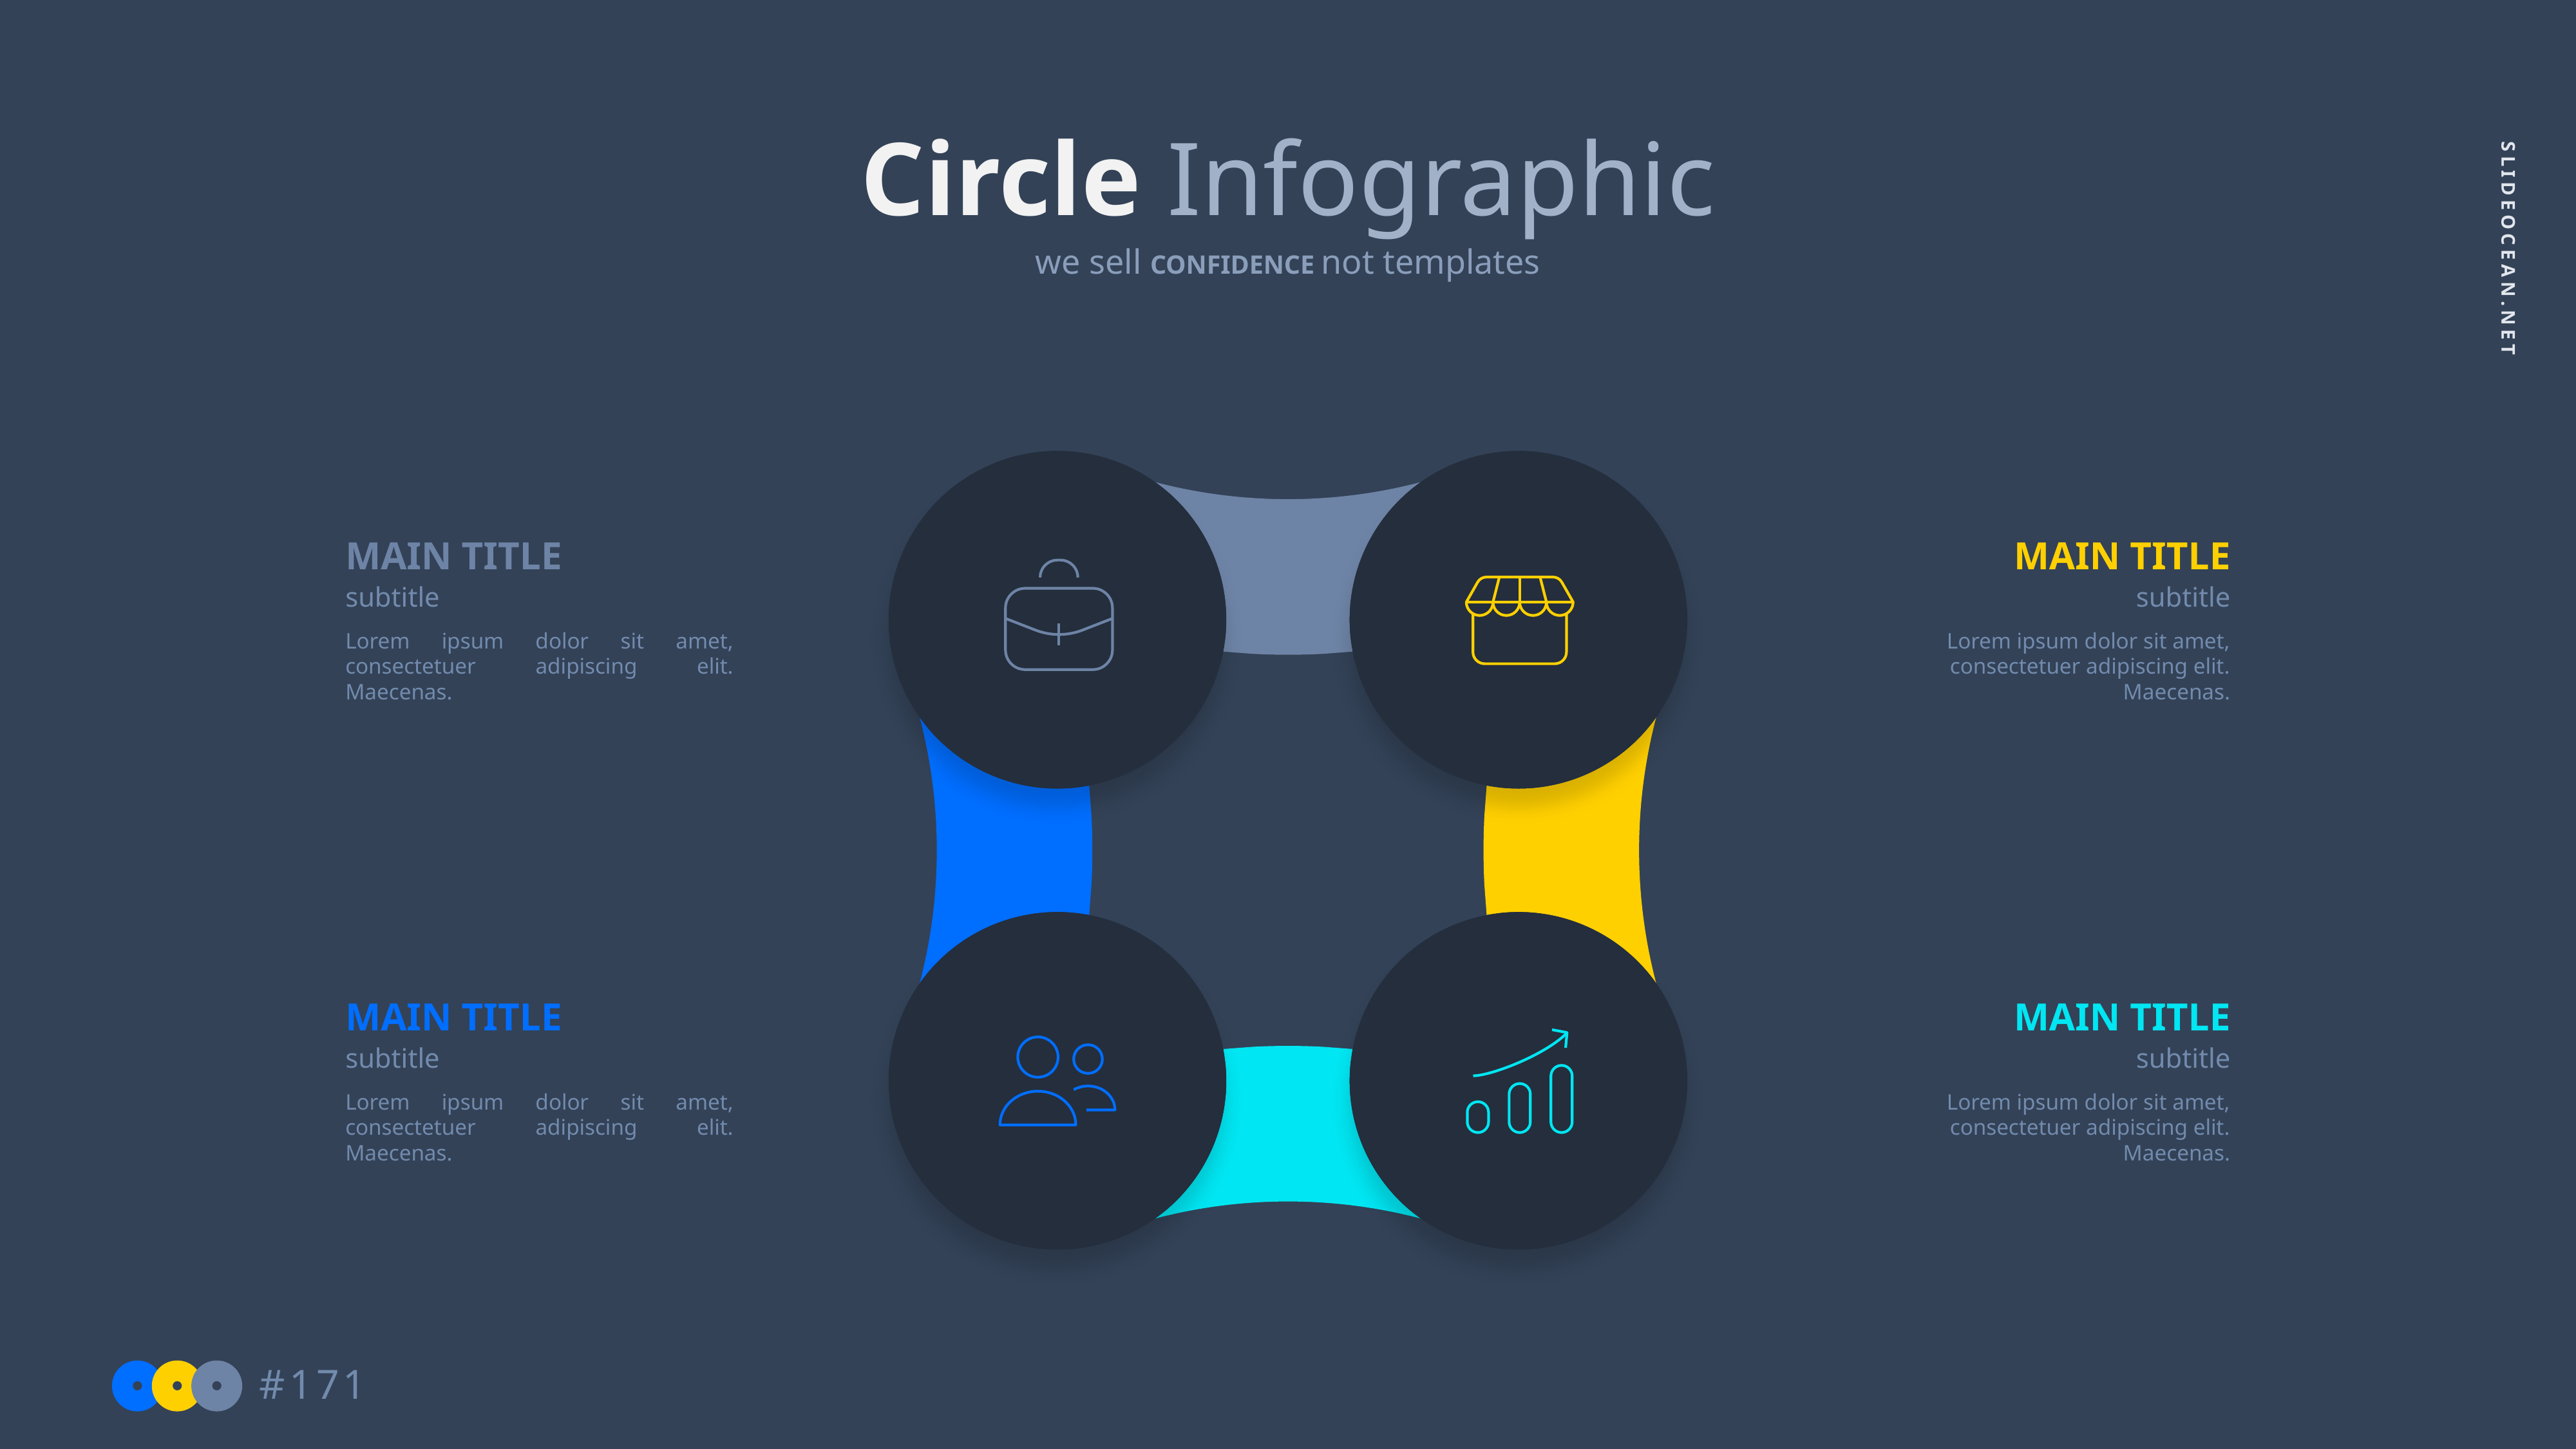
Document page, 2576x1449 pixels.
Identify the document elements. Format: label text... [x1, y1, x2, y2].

text_box [1074, 1045, 1103, 1074]
text_box [1467, 1101, 1489, 1133]
text_box [1551, 1065, 1573, 1133]
text_box [1349, 911, 1689, 1251]
text_box [1074, 1086, 1115, 1110]
text_box [1197, 1045, 1379, 1211]
text_box [1349, 450, 1689, 790]
text_box [1040, 560, 1078, 578]
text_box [336, 988, 744, 1146]
text_box [1509, 1083, 1531, 1133]
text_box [336, 527, 744, 685]
text_box [918, 762, 1094, 982]
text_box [1832, 527, 2240, 685]
text_box [999, 1091, 1076, 1125]
text_box [1018, 1037, 1058, 1077]
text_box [1832, 988, 2240, 1146]
text_box #171 [259, 1359, 405, 1408]
text_box [1482, 759, 1657, 981]
text_box [1005, 588, 1113, 670]
text_box [1466, 577, 1573, 664]
text_box [1157, 481, 1419, 656]
text_box Circle Infographic [851, 110, 1725, 241]
text_box [1473, 1029, 1567, 1076]
text_box [887, 911, 1227, 1251]
text_box we sell CONFIDENCE not templates [1026, 241, 1550, 285]
text_box [887, 450, 1227, 790]
